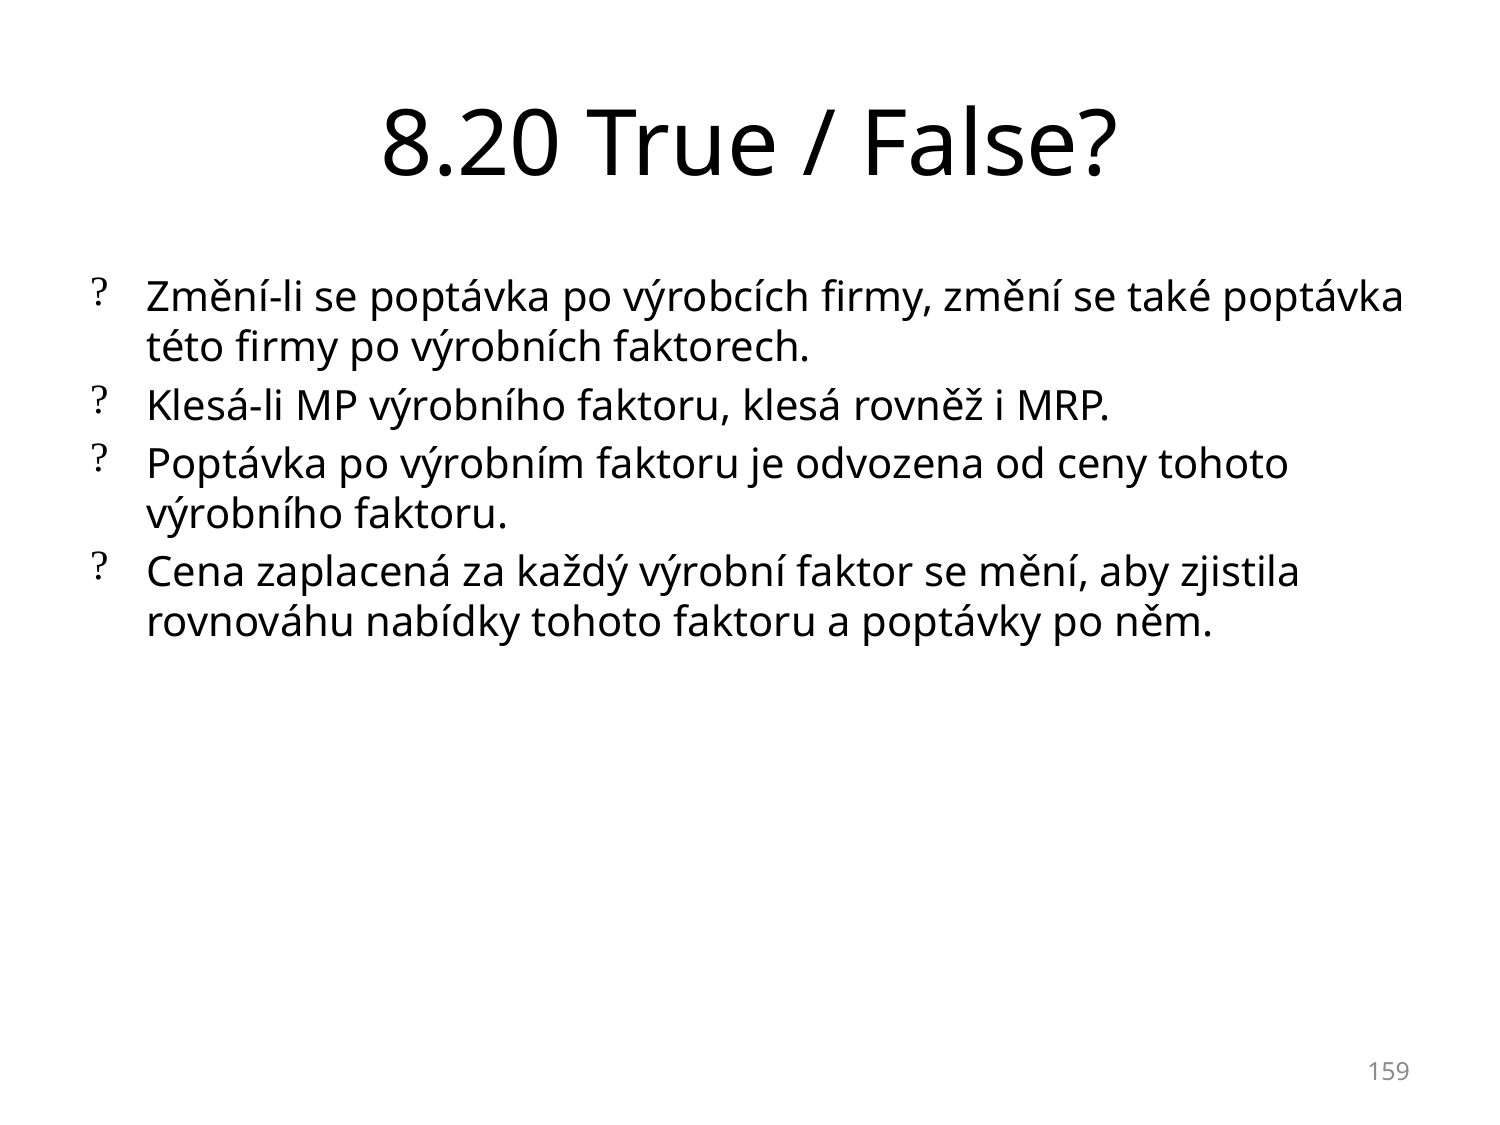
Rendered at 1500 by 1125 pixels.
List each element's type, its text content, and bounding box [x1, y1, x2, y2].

slide_number 159 [1074, 1042, 1425, 1103]
list Změní-li se poptávka po výrobcích firmy, změní se také poptávka této firmy po výrobních faktorech. Klesá-li MP výrobního faktoru, klesá rovněž i MRP. Poptávka po výrobním faktoru je odvozena od ceny tohoto výrobního faktoru. Cena zaplacená za každý výrobní faktor se mění, aby zjistila rovnováhu nabídky tohoto faktoru a poptávky po něm. [75, 262, 1425, 1005]
title 8.20 True / False? [75, 45, 1425, 233]
